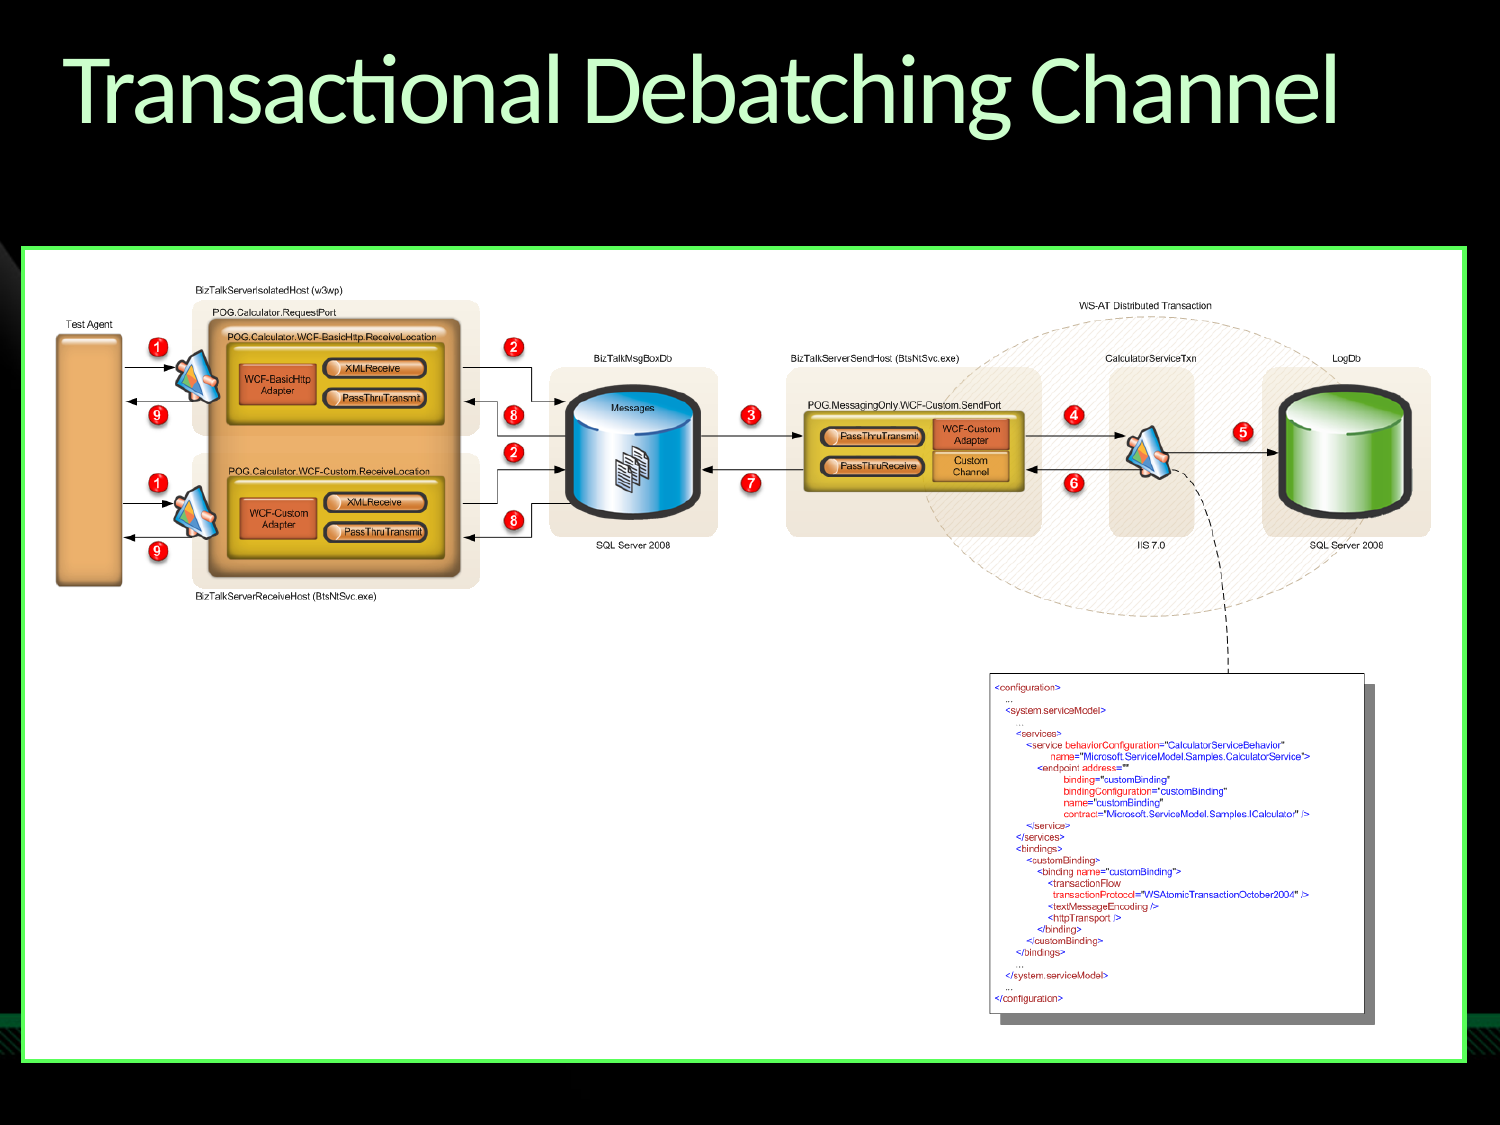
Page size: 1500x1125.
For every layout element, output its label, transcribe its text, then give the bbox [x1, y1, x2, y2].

title Transactional Debatching Channel [62, 37, 1463, 246]
picture [0, 0, 1500, 1125]
